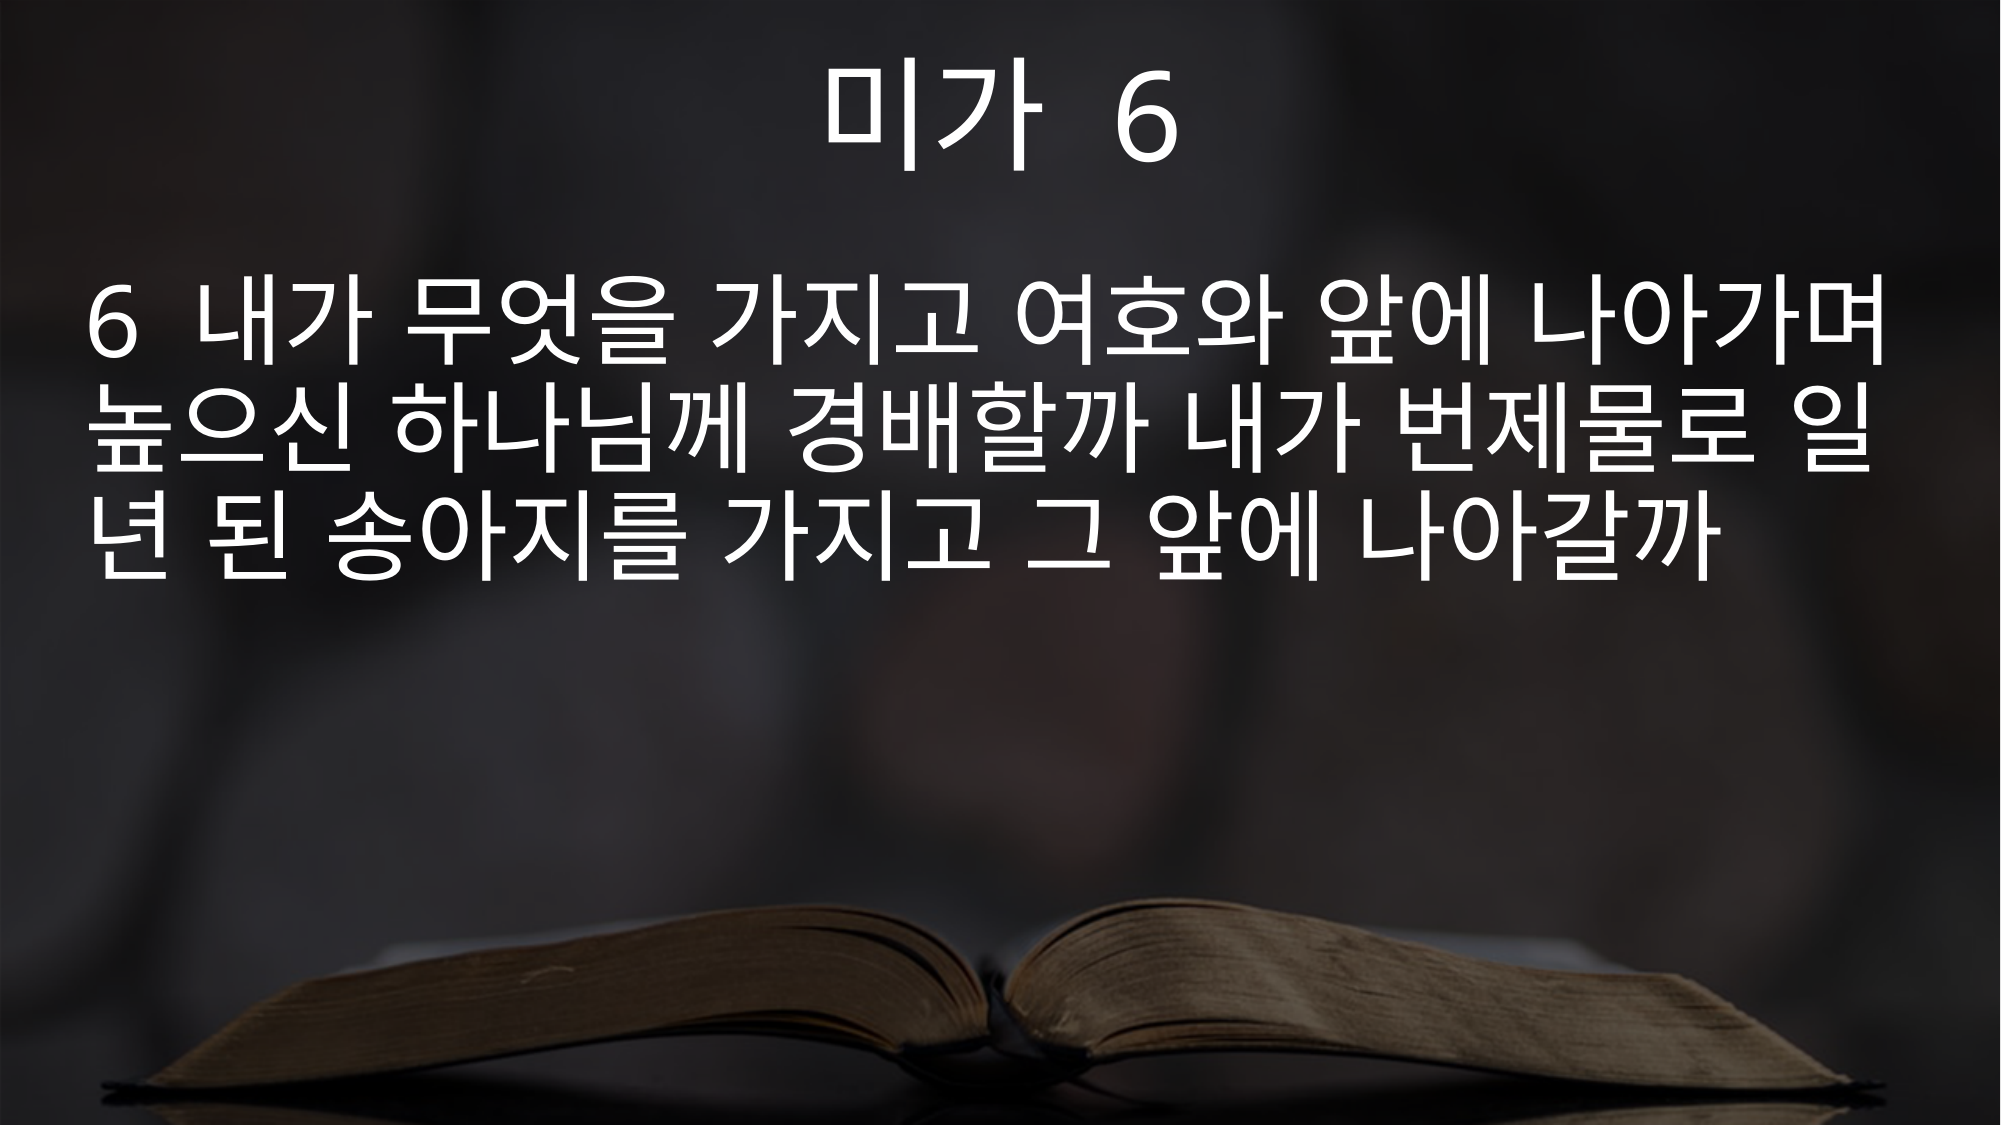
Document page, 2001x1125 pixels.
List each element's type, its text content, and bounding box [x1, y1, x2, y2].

footer 미가 6 [0, 32, 2000, 192]
list 6 내가 무엇을 가지고 여호와 앞에 나아가며 높으신 하나님께 경배할까 내가 번제물로 일 년 된 송아지를 가지고 그 앞에 나아갈까 [69, 263, 1953, 423]
picture [0, 0, 2001, 1125]
